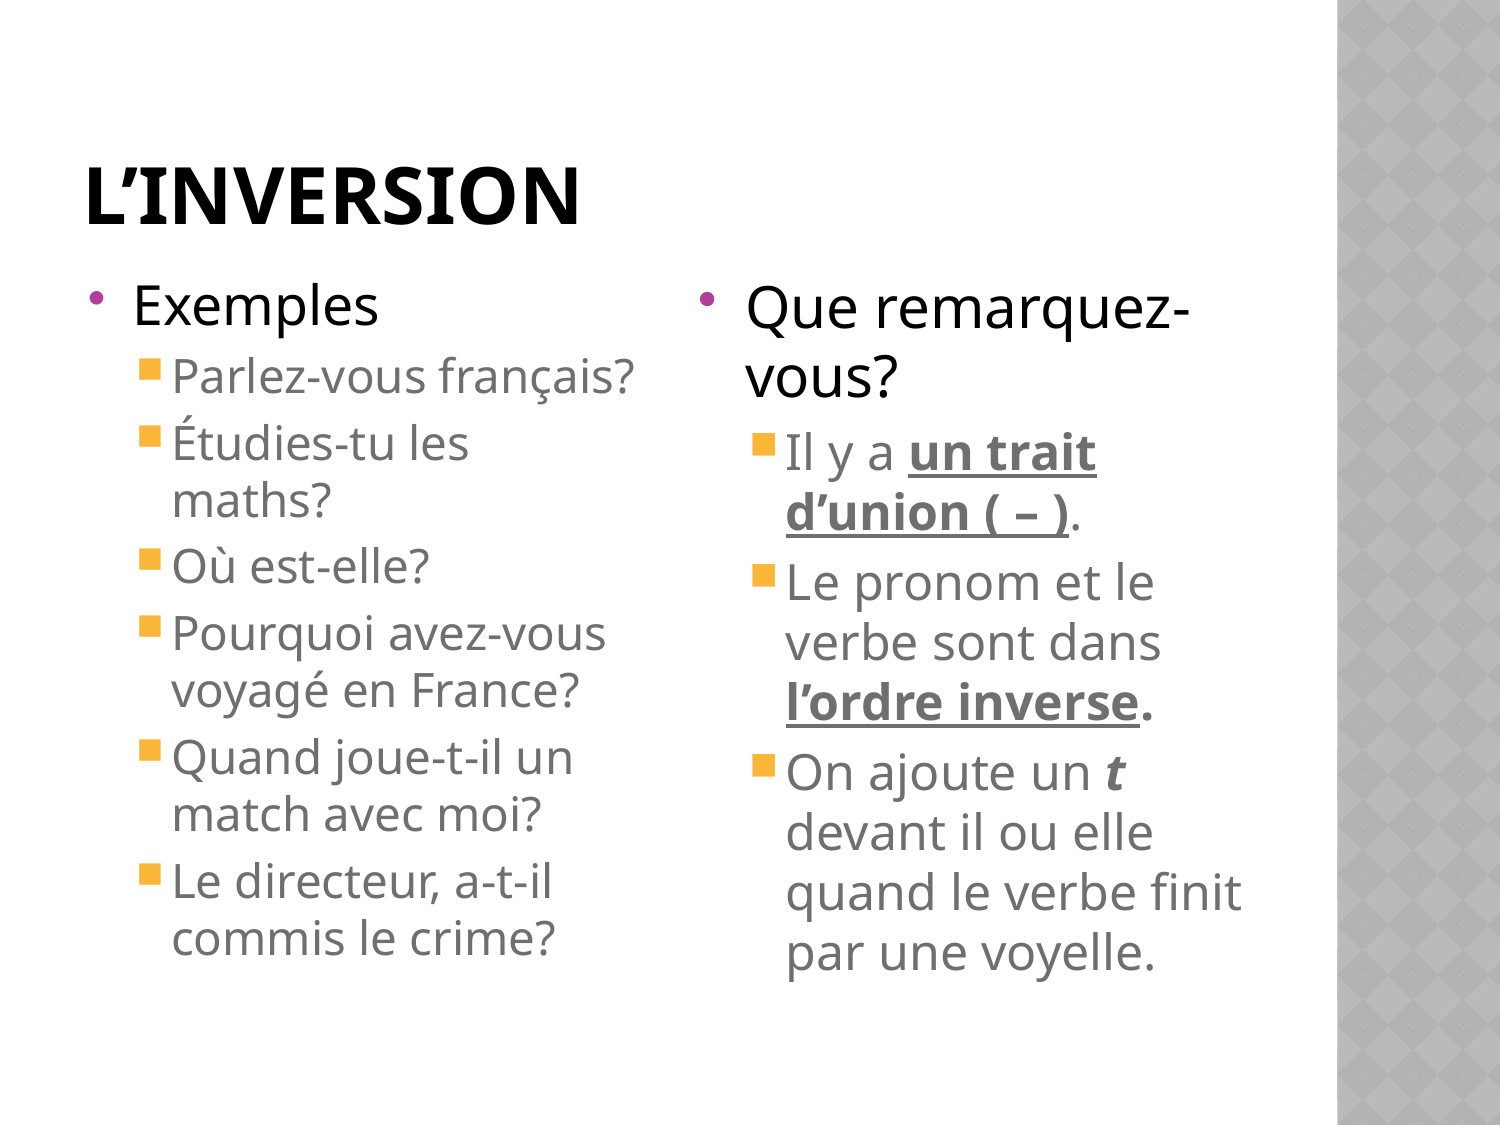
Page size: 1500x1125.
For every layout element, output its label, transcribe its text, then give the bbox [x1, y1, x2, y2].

title L’inversion [75, 52, 1263, 240]
list Exemples Parlez-vous français? Étudies-tu les maths? Où est-elle? Pourquoi avez-vous voyagé en France? Quand joue-t-il un match avec moi? Le directeur, a-t-il commis le crime? [75, 262, 653, 1005]
list Que remarquez-vous? Il y a un trait d’union ( – ). Le pronom et le verbe sont dans l’ordre inverse. On ajoute un t devant il ou elle quand le verbe finit par une voyelle. [685, 262, 1263, 1005]
